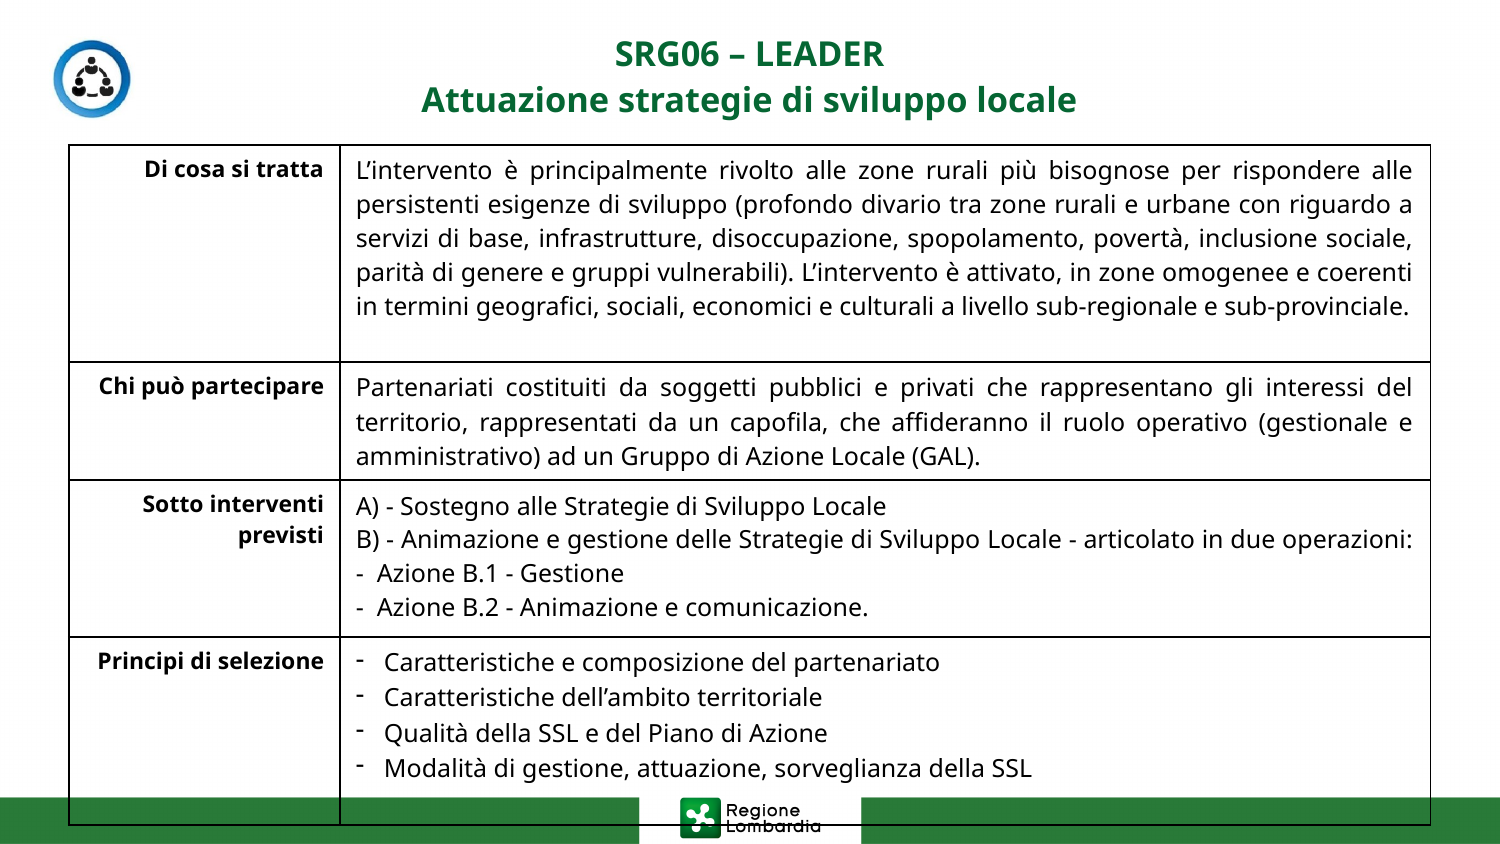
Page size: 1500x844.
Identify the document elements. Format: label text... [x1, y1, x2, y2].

text_box SRG06 – LEADER Attuazione strategie di sviluppo locale [112, 22, 1388, 131]
table_cell Sotto interventi previsti [70, 481, 339, 636]
table_cell A) - Sostegno alle Strategie di Sviluppo Locale B) - Animazione e gestione delle Strategie di Sviluppo Locale - articolato in due operazioni: - Azione B.1 - Gestione - Azione B.2 - Animazione e comunicazione. [341, 481, 1430, 636]
table_cell Partenariati costituiti da soggetti pubblici e privati che rappresentano gli interessi del territorio, rappresentati da un capofila, che affideranno il ruolo operativo (gestionale e amministrativo) ad un Gruppo di Azione Locale (GAL). [341, 363, 1430, 479]
table_header Di cosa si tratta [70, 146, 339, 361]
table_cell Caratteristiche e composizione del partenariato Caratteristiche dell’ambito territoriale Qualità della SSL e del Piano di Azione Modalità di gestione, attuazione, sorveglianza della SSL [341, 638, 1430, 824]
picture [0, 0, 1500, 844]
table_header L’intervento è principalmente rivolto alle zone rurali più bisognose per rispondere alle persistenti esigenze di sviluppo (profondo divario tra zone rurali e urbane con riguardo a servizi di base, infrastrutture, disoccupazione, spopolamento, povertà, inclusione sociale, parità di genere e gruppi vulnerabili). L’intervento è attivato, in zone omogenee e coerenti in termini geografici, sociali, economici e culturali a livello sub-regionale e sub-provinciale. [341, 146, 1430, 361]
table_cell Principi di selezione [70, 638, 339, 824]
table_cell Chi può partecipare [70, 363, 339, 479]
